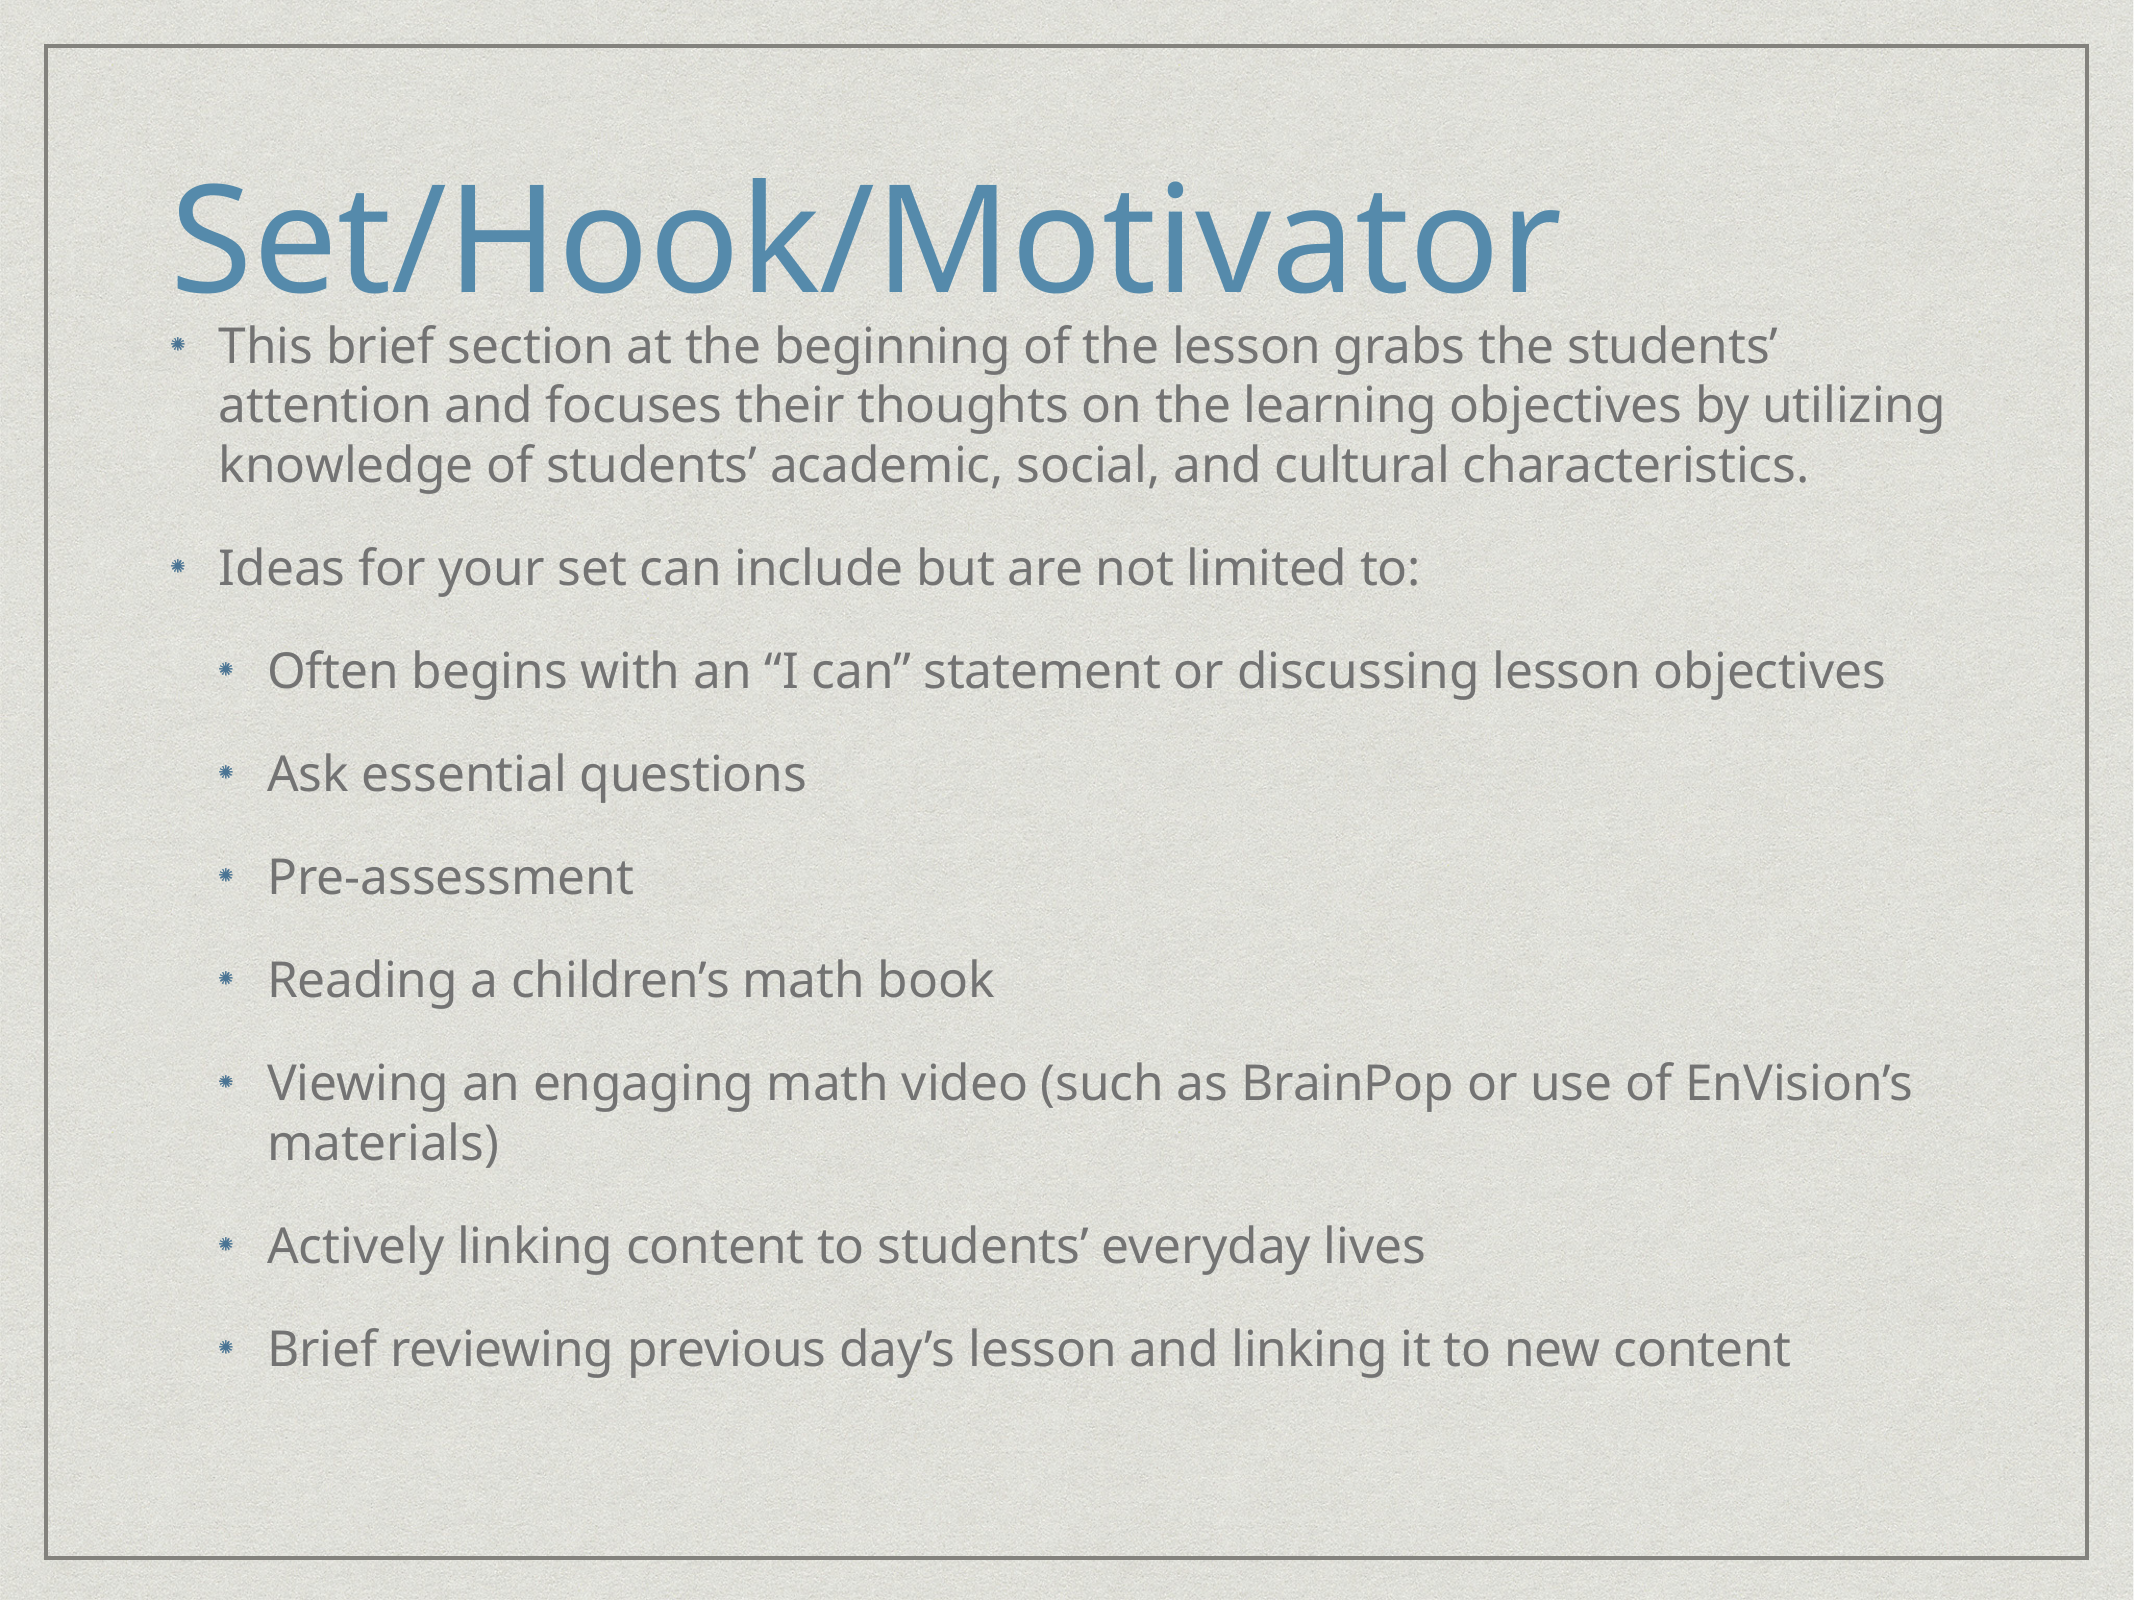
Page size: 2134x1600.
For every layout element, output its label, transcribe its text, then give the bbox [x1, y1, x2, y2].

list This brief section at the beginning of the lesson grabs the students’ attention and focuses their thoughts on the learning objectives by utilizing knowledge of students’ academic, social, and cultural characteristics. Ideas for your set can include but are not limited to: Often begins with an “I can” statement or discussing lesson objectives Ask essential questions Pre-assessment Reading a children’s math book Viewing an engaging math video (such as BrainPop or use of EnVision’s materials) Actively linking content to students’ everyday lives Brief reviewing previous day’s lesson and linking it to new content [170, 298, 1963, 1393]
title Set/Hook/Motivator [170, 43, 1963, 298]
picture [0, 0, 2134, 1600]
